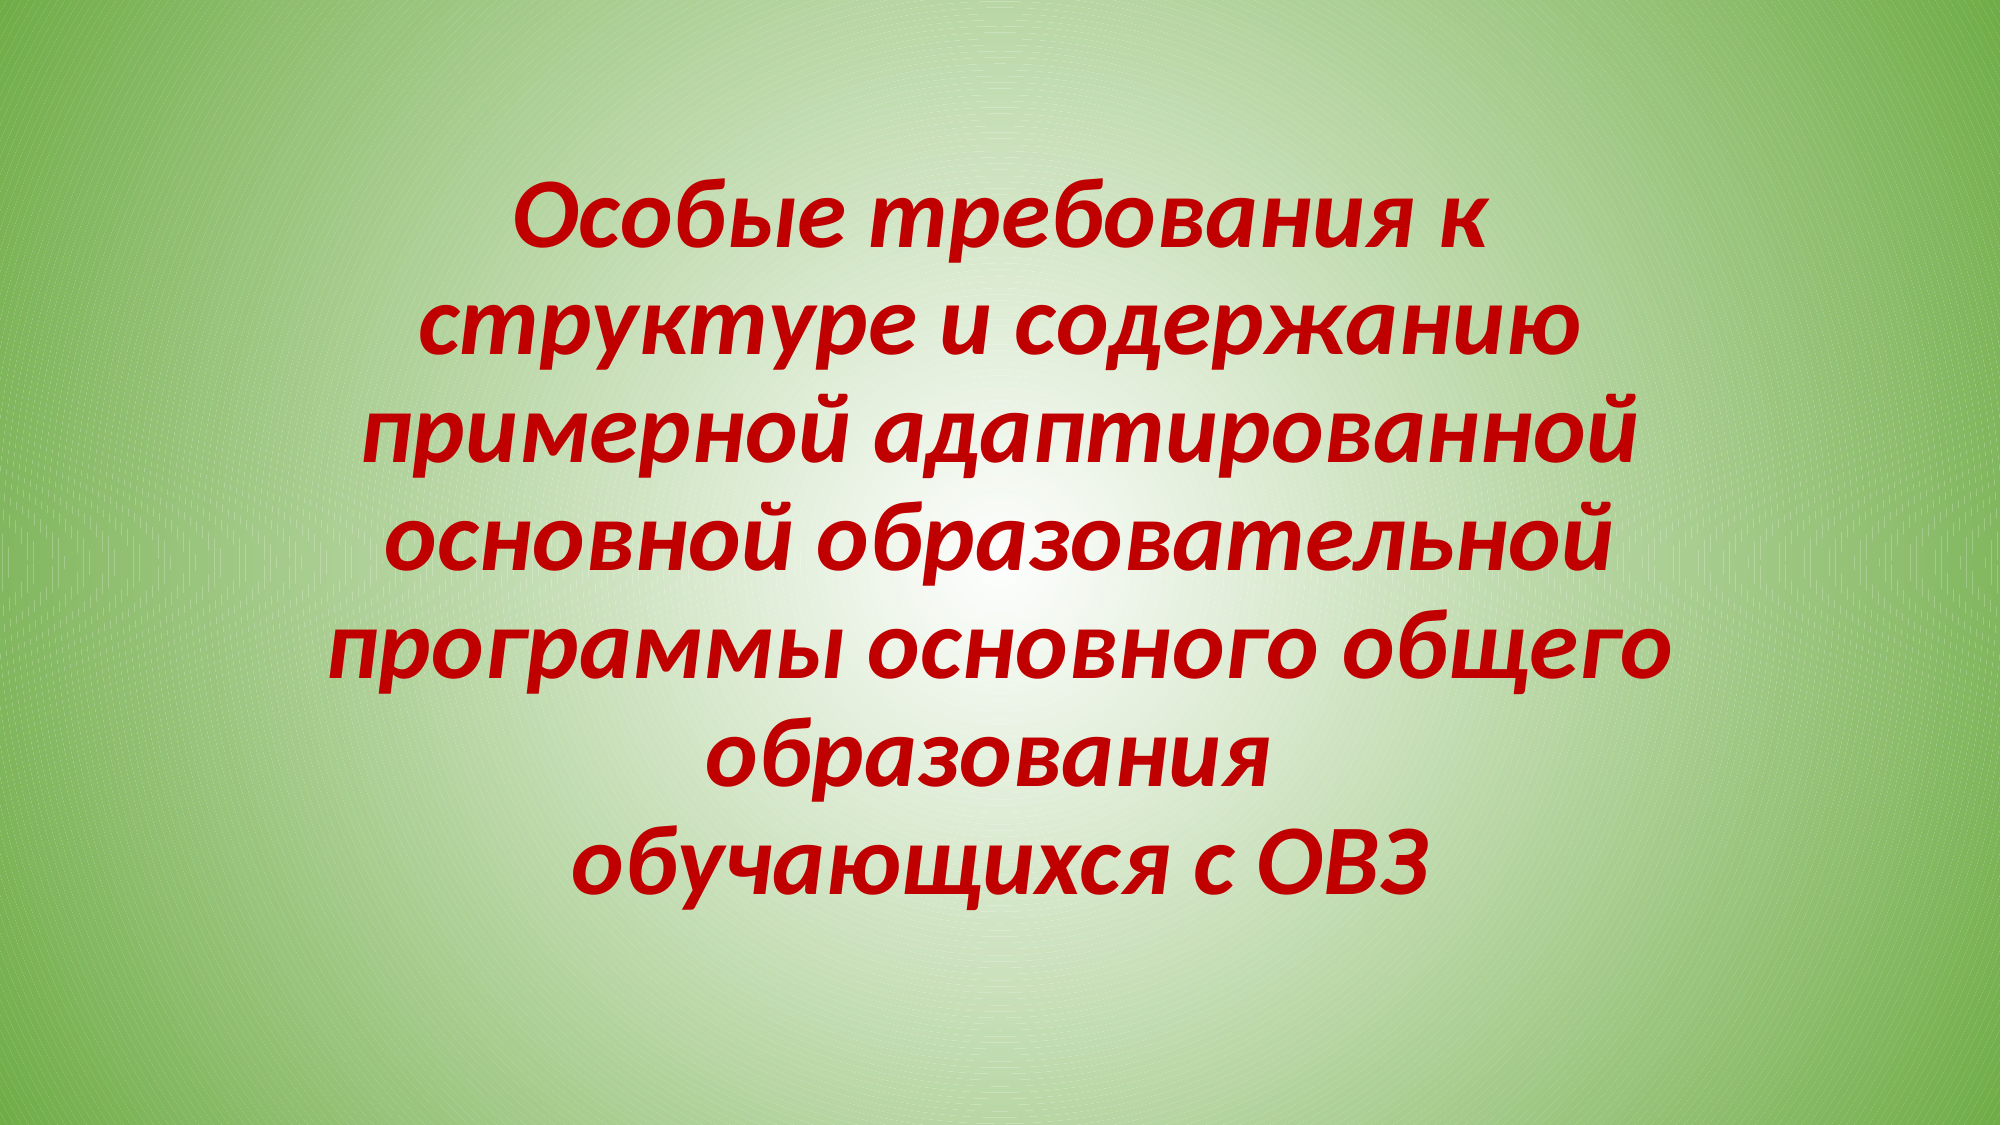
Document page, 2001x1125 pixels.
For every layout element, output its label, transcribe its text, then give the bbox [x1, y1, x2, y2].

title Особые требования к структуре и содержанию примерной адаптированной основной образовательной программы основного общего образования обучающихся с ОВЗ [249, 102, 1750, 1044]
